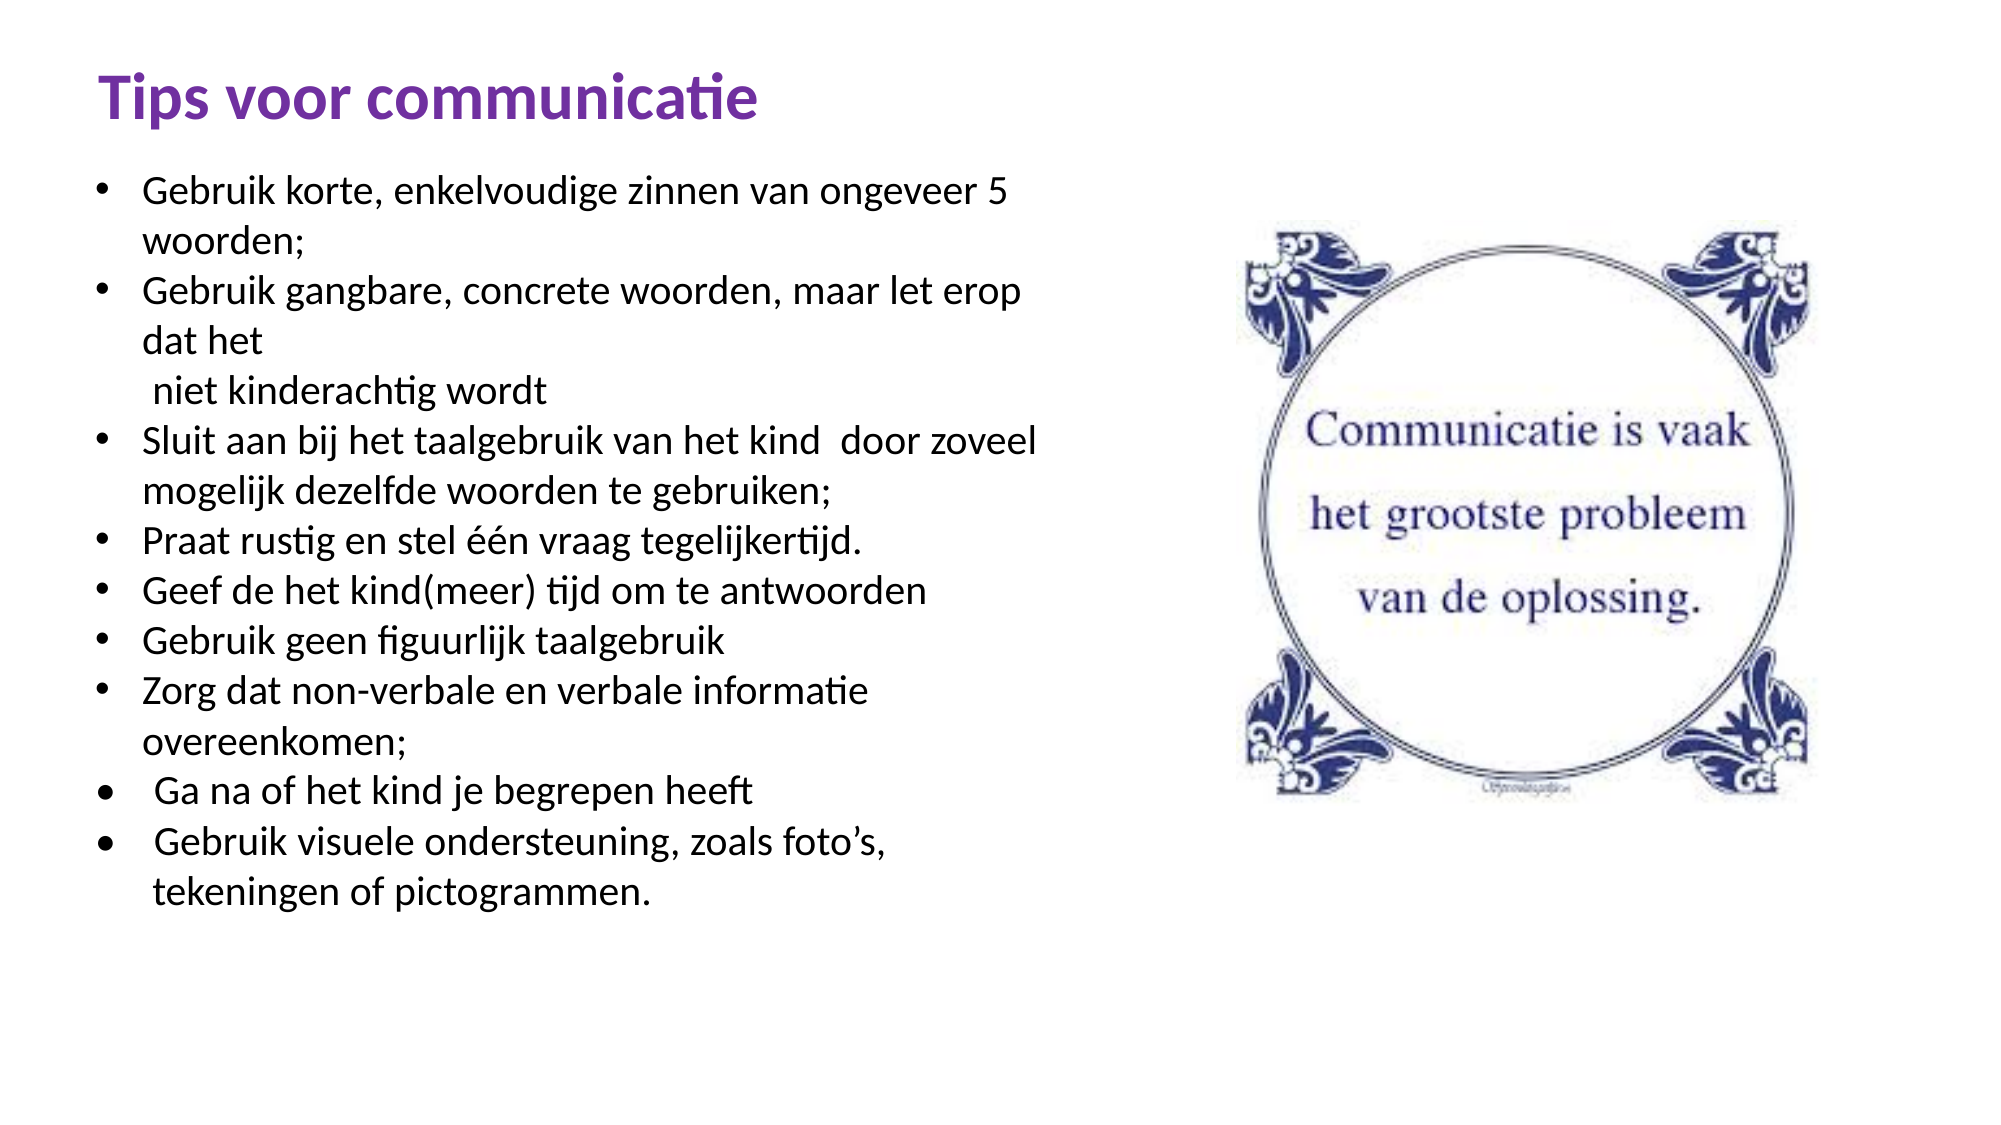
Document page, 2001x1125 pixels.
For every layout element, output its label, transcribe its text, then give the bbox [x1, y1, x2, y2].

picture [1236, 220, 1821, 806]
text_box Tips voor communicatie [83, 45, 775, 140]
text_box Gebruik korte, enkelvoudige zinnen van ongeveer 5 woorden; Gebruik gangbare, concrete woorden, maar let erop dat het niet kinderachtig wordt Sluit aan bij het taalgebruik van het kind door zoveel mogelijk dezelfde woorden te gebruiken; Praat rustig en stel één vraag tegelijkertijd. Geef de het kind(meer) tijd om te antwoorden Gebruik geen figuurlijk taalgebruik Zorg dat non-verbale en verbale informatie overeenkomen; • Ga na of het kind je begrepen heeft • Gebruik visuele ondersteuning, zoals foto’s, tekeningen of pictogrammen. [80, 155, 1081, 921]
